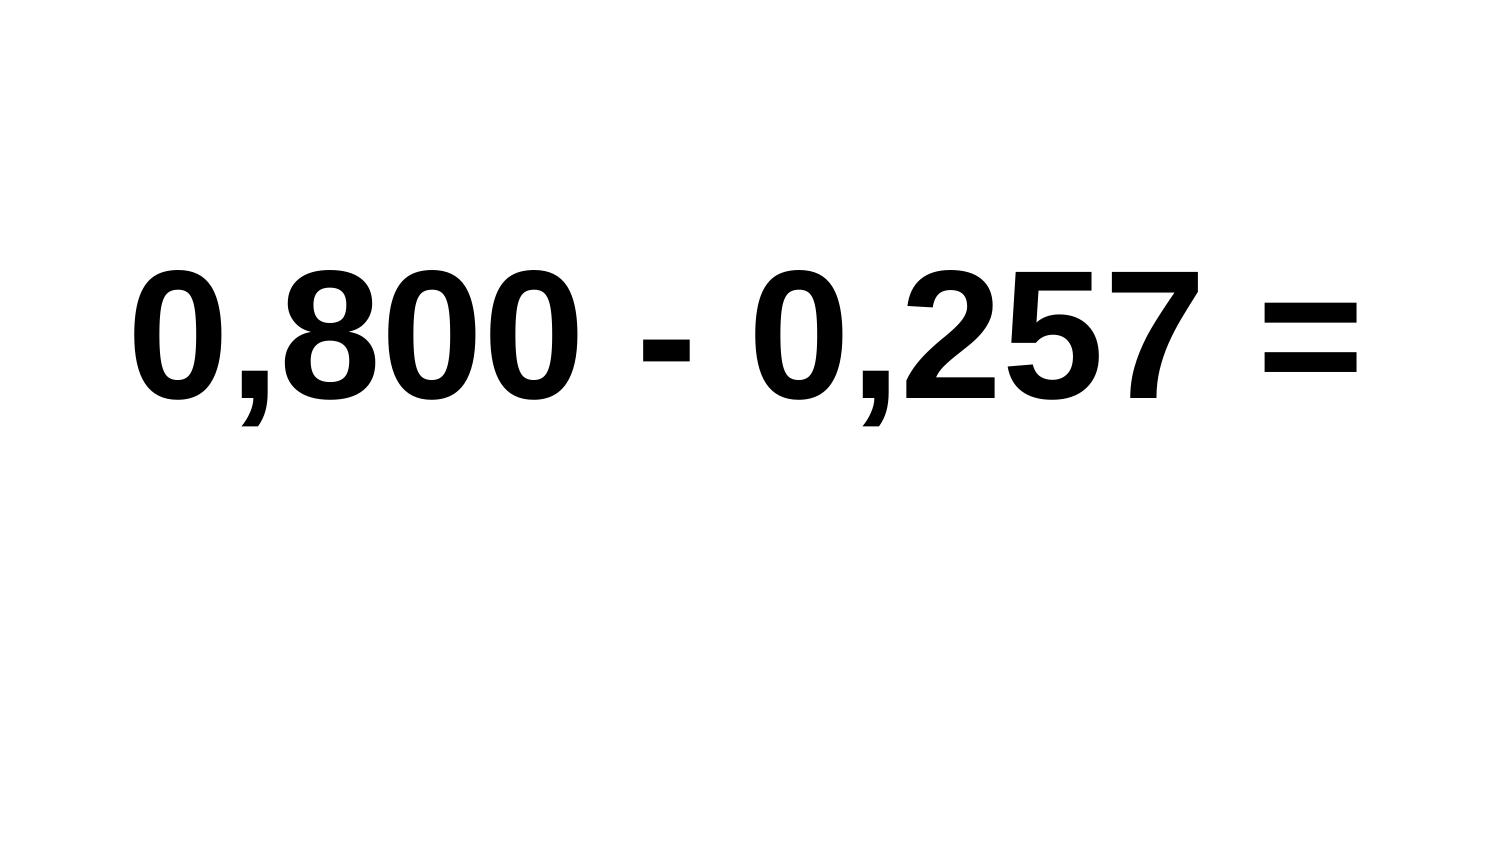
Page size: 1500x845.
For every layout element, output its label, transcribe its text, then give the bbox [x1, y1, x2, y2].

text_box 0,800 - 0,257 = [112, 259, 1388, 450]
